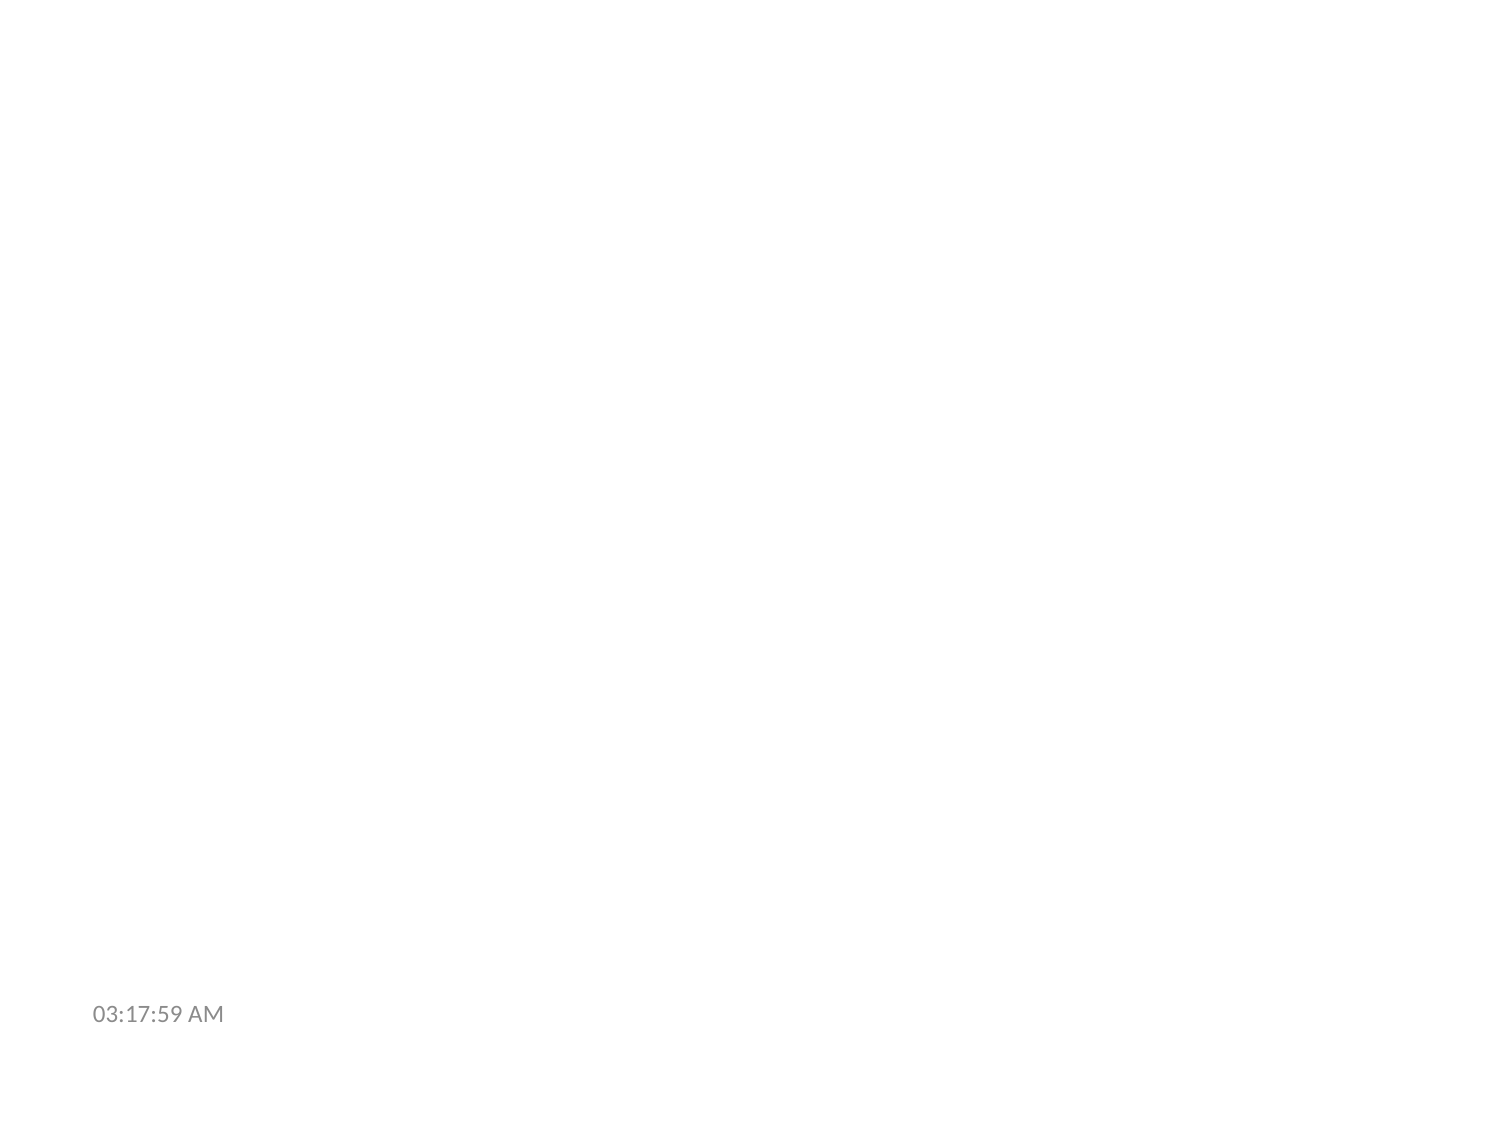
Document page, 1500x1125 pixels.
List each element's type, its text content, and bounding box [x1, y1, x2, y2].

text_box 3:35:09 PM [77, 982, 428, 1043]
